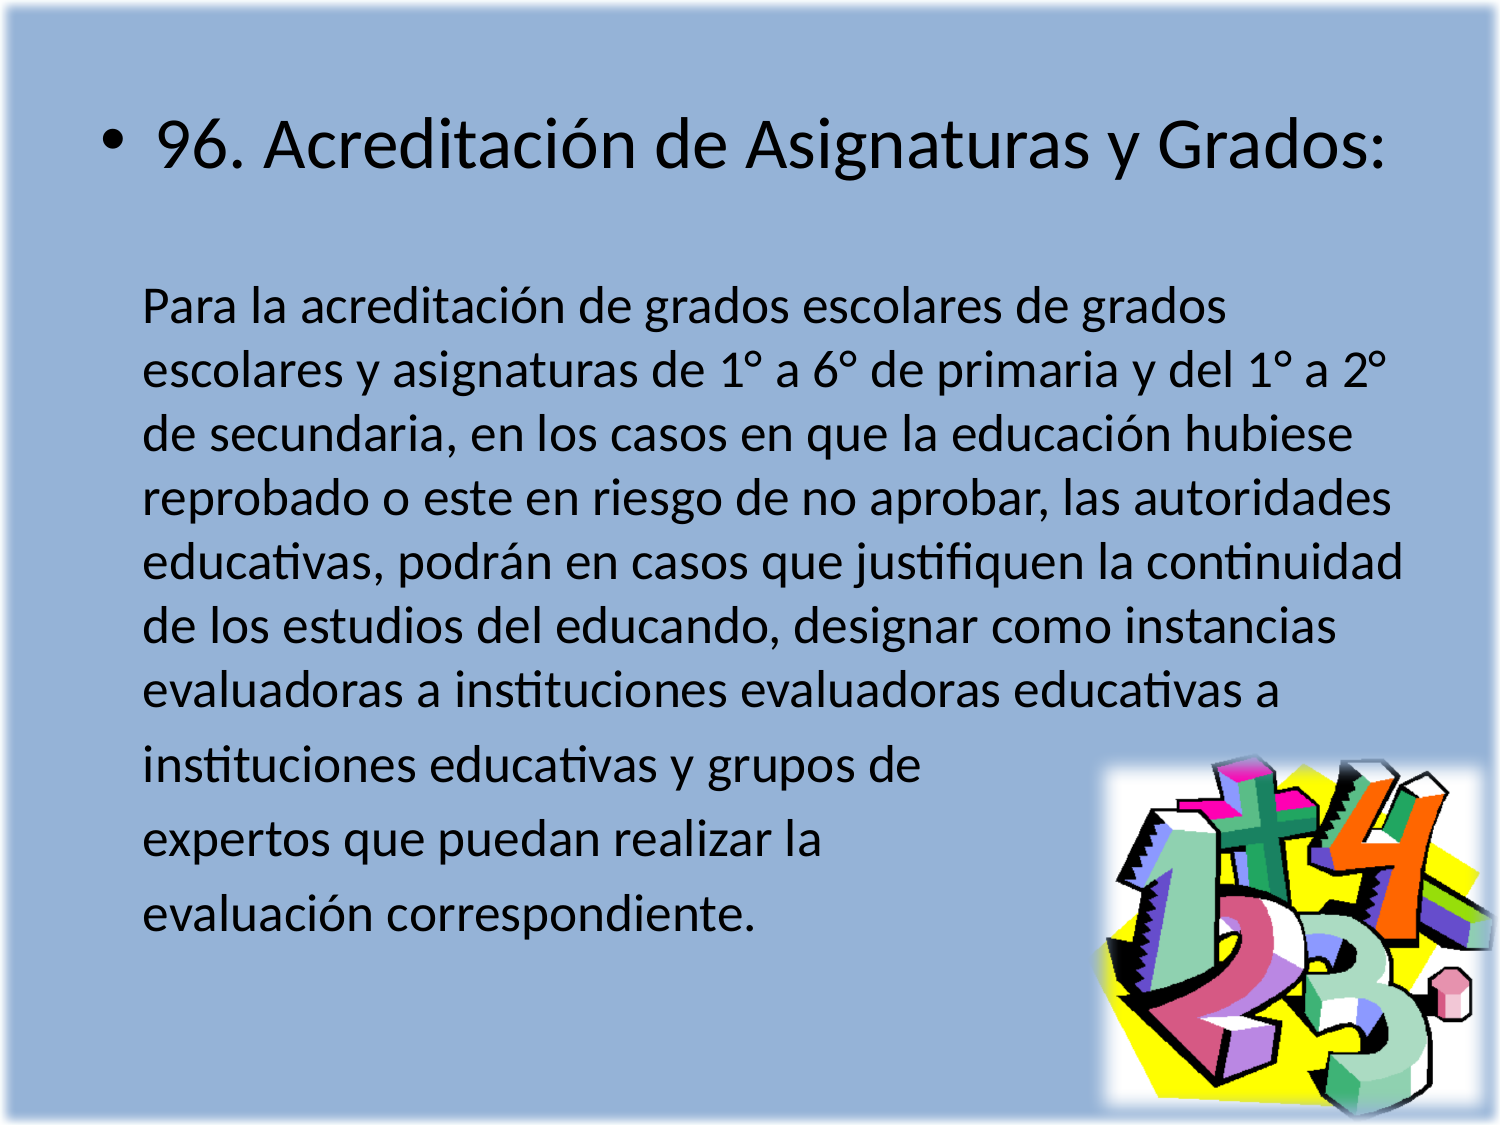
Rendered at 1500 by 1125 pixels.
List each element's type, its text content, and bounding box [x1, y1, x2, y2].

picture [1086, 749, 1500, 1125]
title 96. Acreditación de Asignaturas y Grados: [75, 45, 1425, 233]
text_box [14, 14, 1487, 1112]
list Para la acreditación de grados escolares de grados escolares y asignaturas de 1° a 6° de primaria y del 1° a 2° de secundaria, en los casos en que la educación hubiese reprobado o este en riesgo de no aprobar, las autoridades educativas, podrán en casos que justifiquen la continuidad de los estudios del educando, designar como instancias evaluadoras a instituciones evaluadoras educativas a instituciones educativas y grupos de expertos que puedan realizar la evaluación correspondiente. [75, 262, 1425, 1005]
